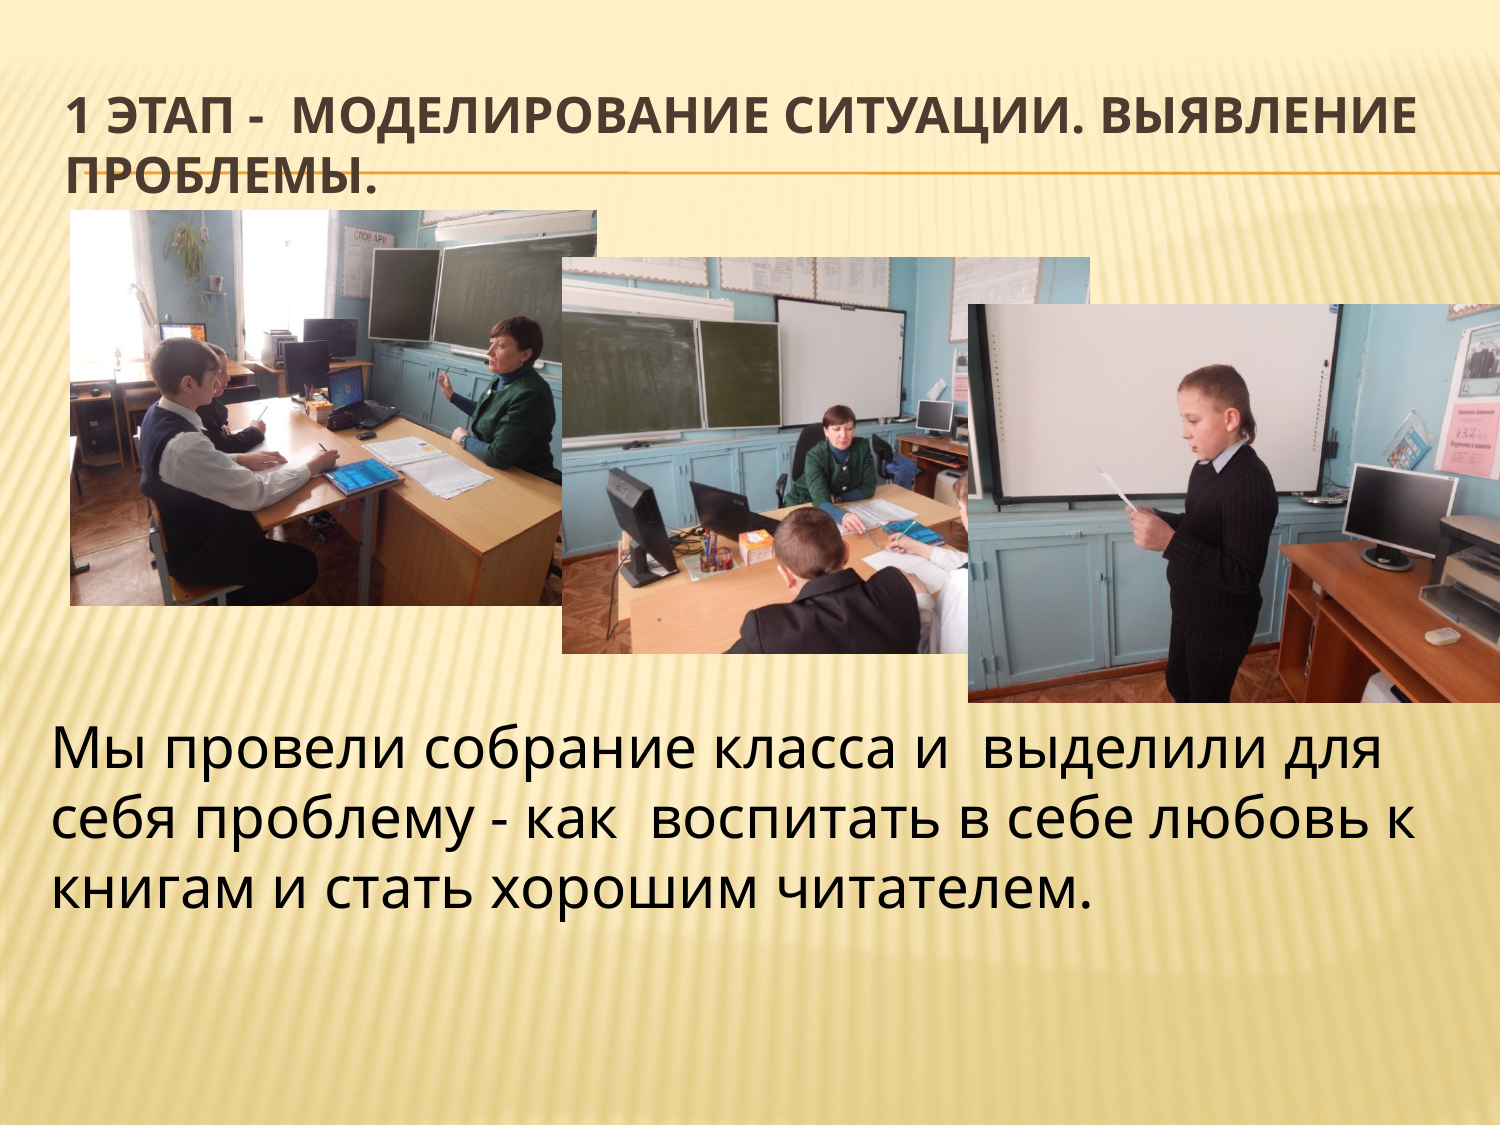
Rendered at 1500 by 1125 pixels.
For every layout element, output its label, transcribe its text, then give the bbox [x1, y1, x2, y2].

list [70, 210, 597, 606]
text_box Мы провели собрание класса и выделили для себя проблему - как воспитать в себе любовь к книгам и стать хорошим читателем. [35, 703, 1442, 928]
title 1 этап - Моделирование ситуации. Выявление проблемы. [50, 75, 1475, 213]
picture [562, 257, 1500, 704]
